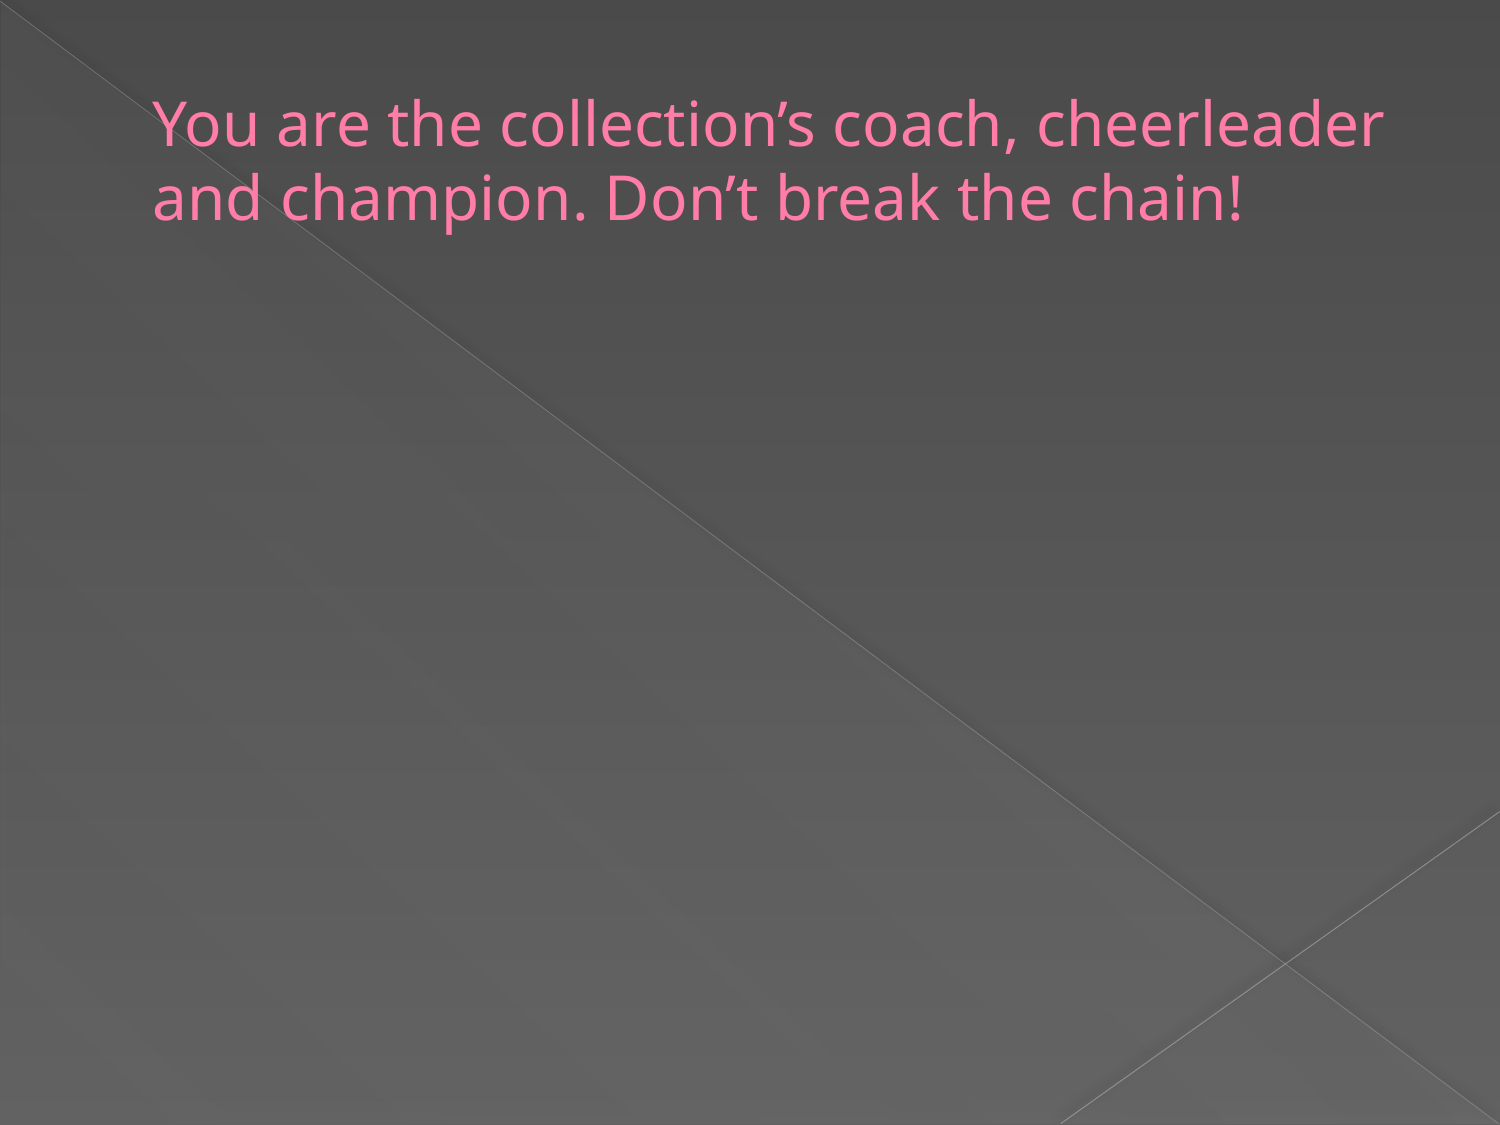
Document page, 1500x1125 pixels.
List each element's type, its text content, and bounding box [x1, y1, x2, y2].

title You are the collection’s coach, cheerleader and champion. Don’t break the chain! [75, 43, 1425, 274]
